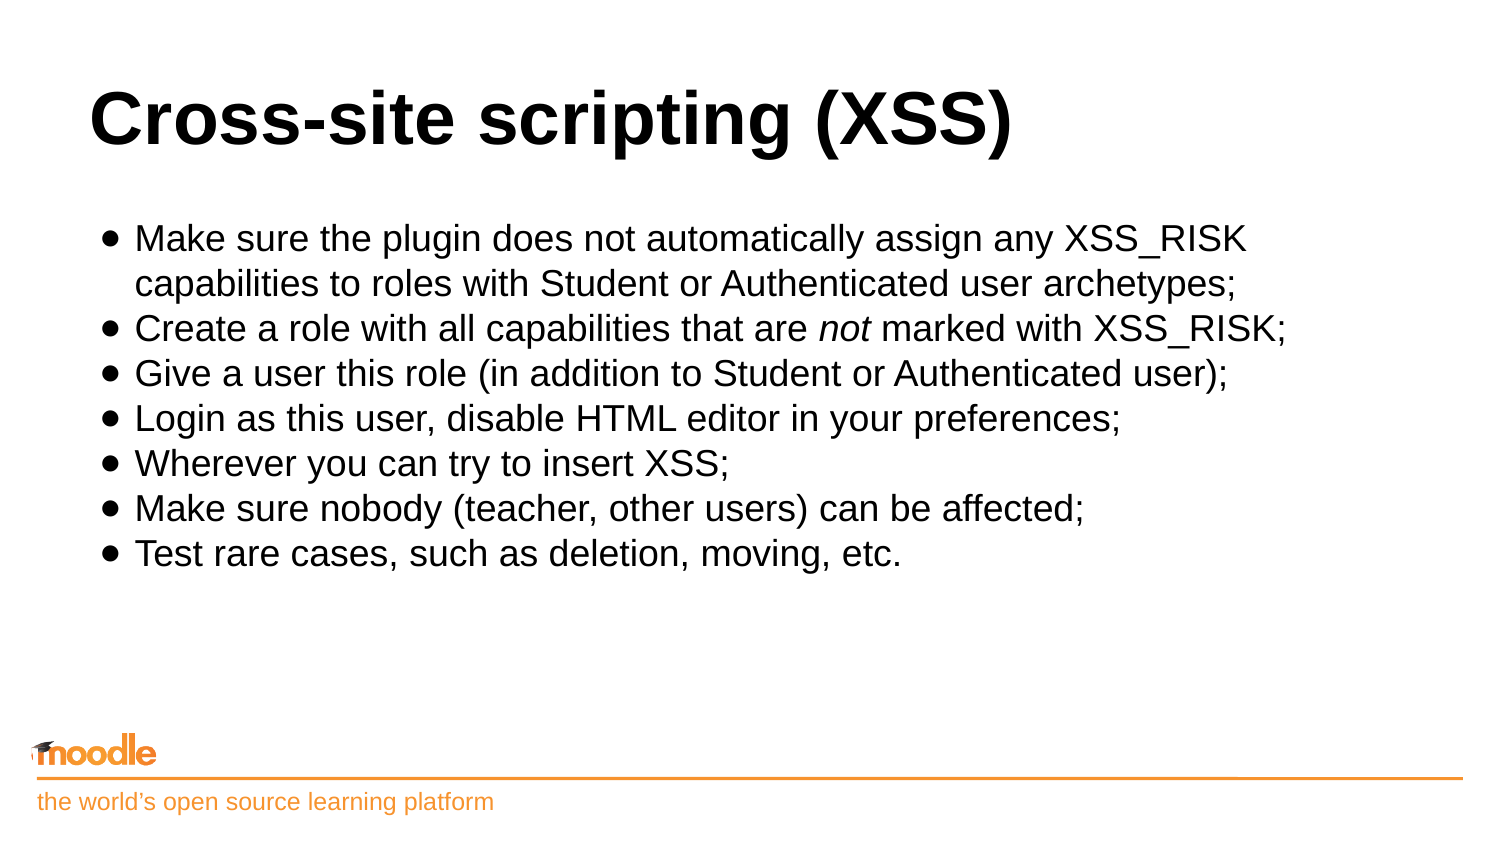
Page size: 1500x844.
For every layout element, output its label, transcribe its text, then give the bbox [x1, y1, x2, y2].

picture [30, 733, 157, 771]
text_box Make sure the plugin does not automatically assign any XSS_RISK capabilities to roles with Student or Authenticated user archetypes; Create a role with all capabilities that are not marked with XSS_RISK; Give a user this role (in addition to Student or Authenticated user); Login as this user, disable HTML editor in your preferences; Wherever you can try to insert XSS; Make sure nobody (teacher, other users) can be affected; Test rare cases, such as deletion, moving, etc. [84, 199, 1380, 726]
text_box the world’s open source learning platform [22, 765, 550, 831]
text_box Cross-site scripting (XSS) [75, 33, 1425, 175]
